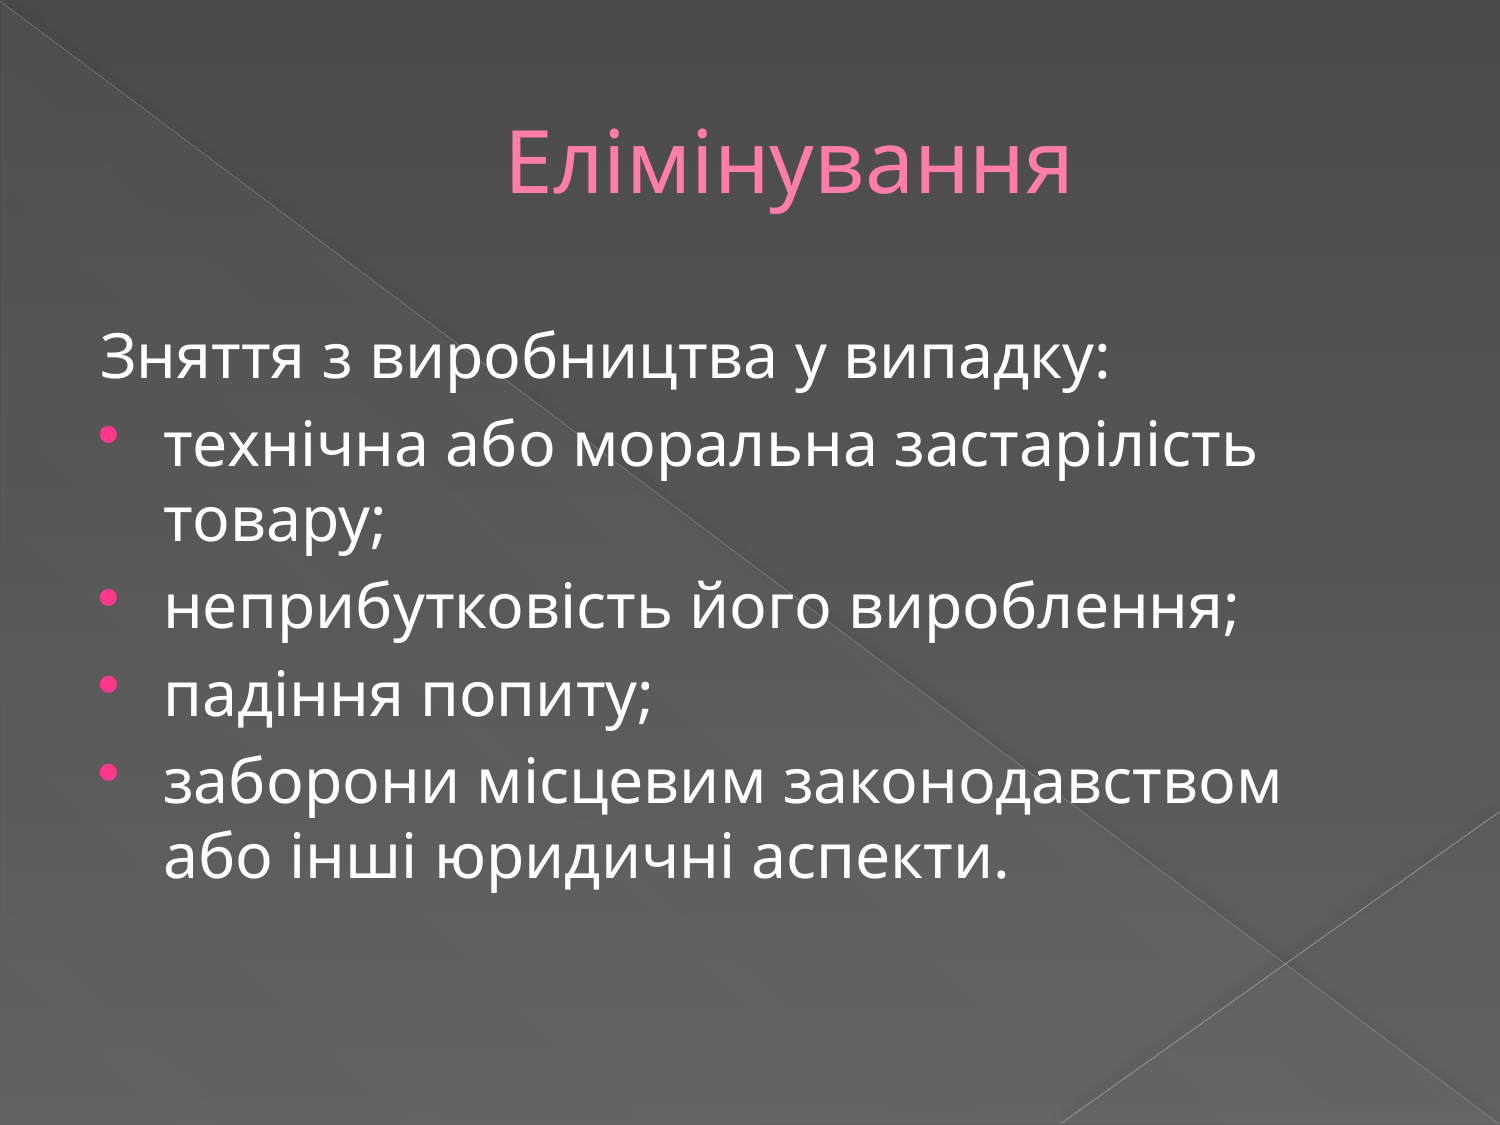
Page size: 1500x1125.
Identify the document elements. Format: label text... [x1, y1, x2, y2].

list Зняття з виробництва у випадку: технічна або моральна застарілість товару; неприбутковість його вироблення; падіння попиту; заборони місцевим законодавством або інші юридичні аспекти. [75, 308, 1425, 1059]
title Елімінування [75, 43, 1425, 274]
